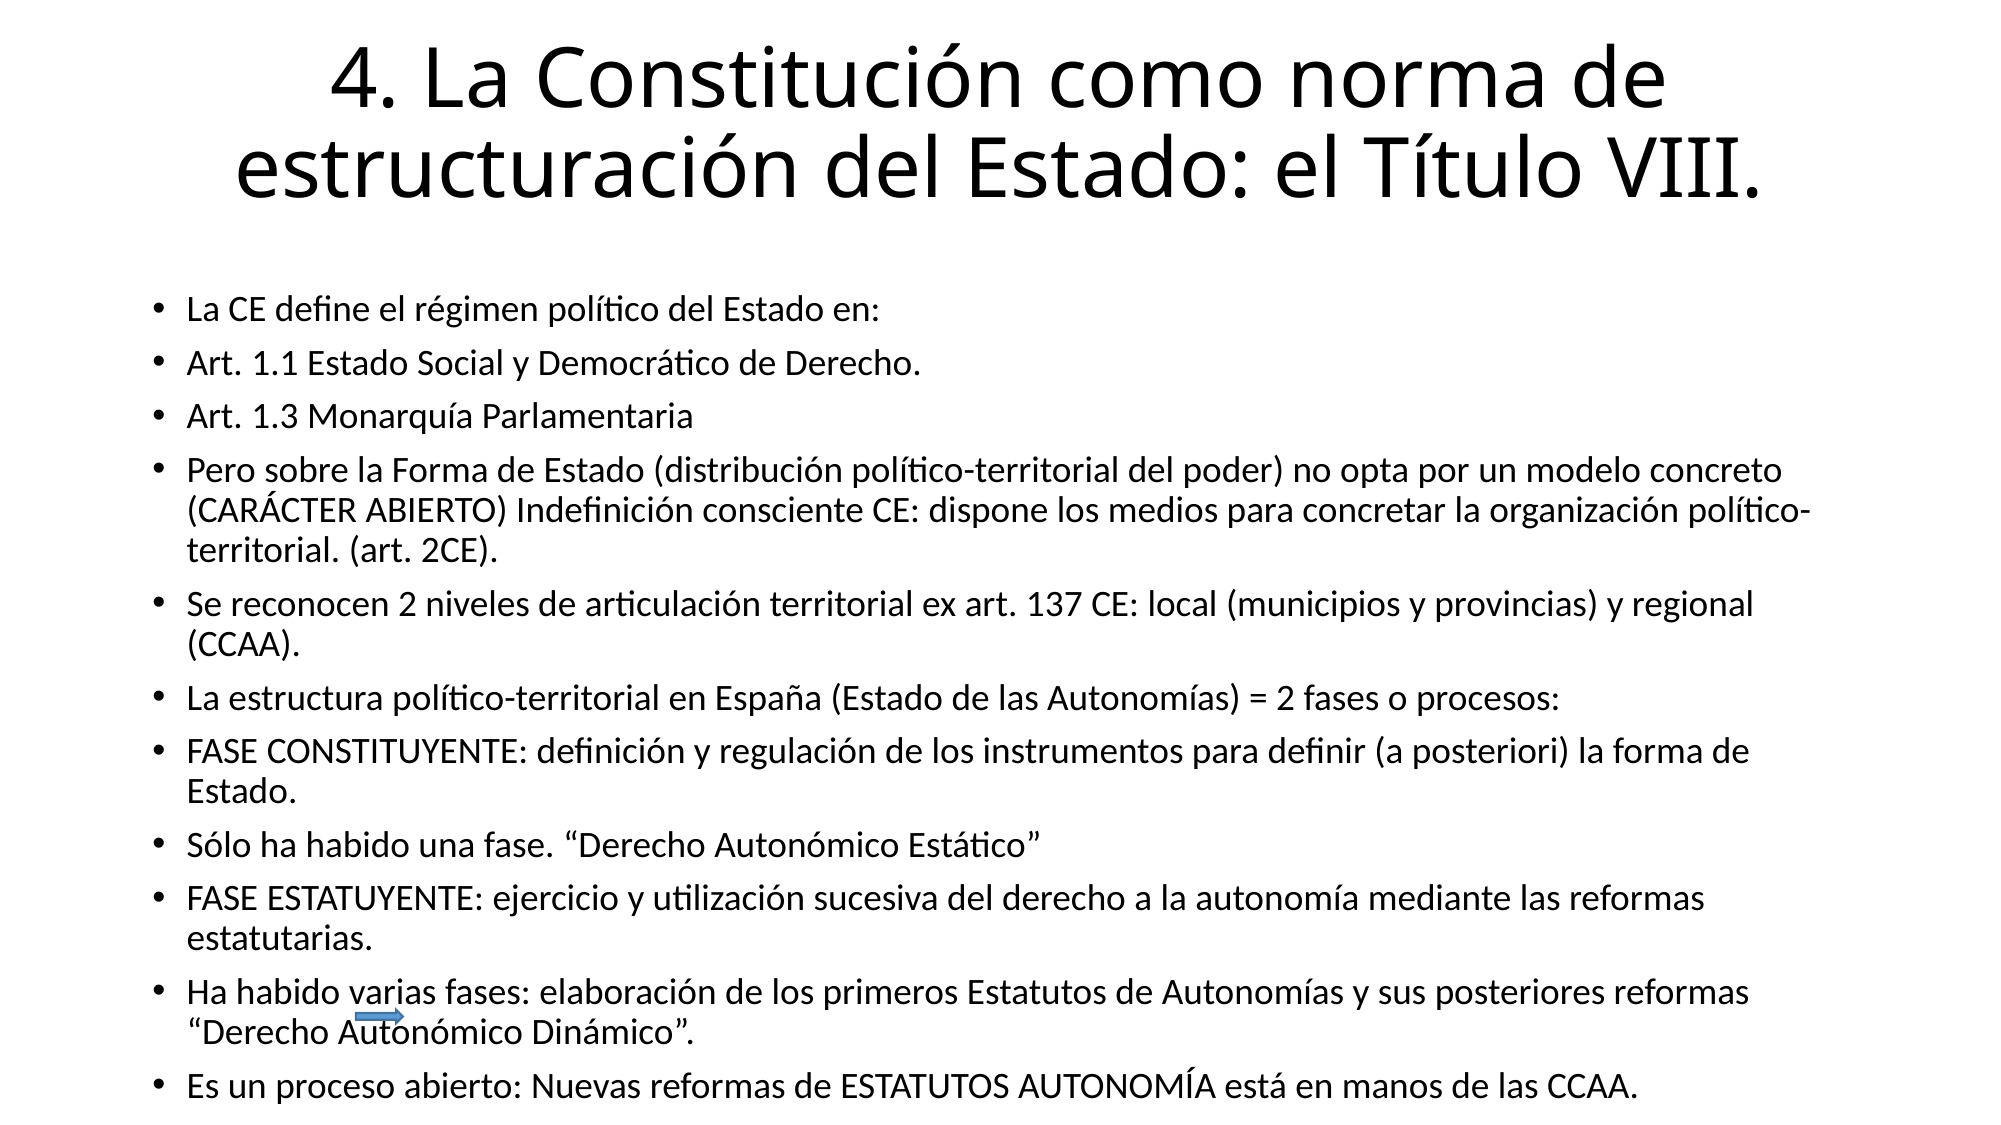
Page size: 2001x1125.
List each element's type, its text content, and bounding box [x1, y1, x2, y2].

title 4. La Constitución como norma de estructuración del Estado: el Título VIII. [137, 26, 1863, 224]
list La CE define el régimen político del Estado en: Art. 1.1 Estado Social y Democrático de Derecho. Art. 1.3 Monarquía Parlamentaria Pero sobre la Forma de Estado (distribución político-territorial del poder) no opta por un modelo concreto (CARÁCTER ABIERTO) Indefinición consciente CE: dispone los medios para concretar la organización político-territorial. (art. 2CE). Se reconocen 2 niveles de articulación territorial ex art. 137 CE: local (municipios y provincias) y regional (CCAA). La estructura político-territorial en España (Estado de las Autonomías) = 2 fases o procesos: FASE CONSTITUYENTE: definición y regulación de los instrumentos para definir (a posteriori) la forma de Estado. Sólo ha habido una fase. “Derecho Autonómico Estático” FASE ESTATUYENTE: ejercicio y utilización sucesiva del derecho a la autonomía mediante las reformas estatutarias. Ha habido varias fases: elaboración de los primeros Estatutos de Autonomías y sus posteriores reformas “Derecho Autonómico Dinámico”. Es un proceso abierto: Nuevas reformas de ESTATUTOS AUTONOMÍA está en manos de las CCAA. [137, 282, 1863, 1125]
text_box [354, 1007, 405, 1026]
